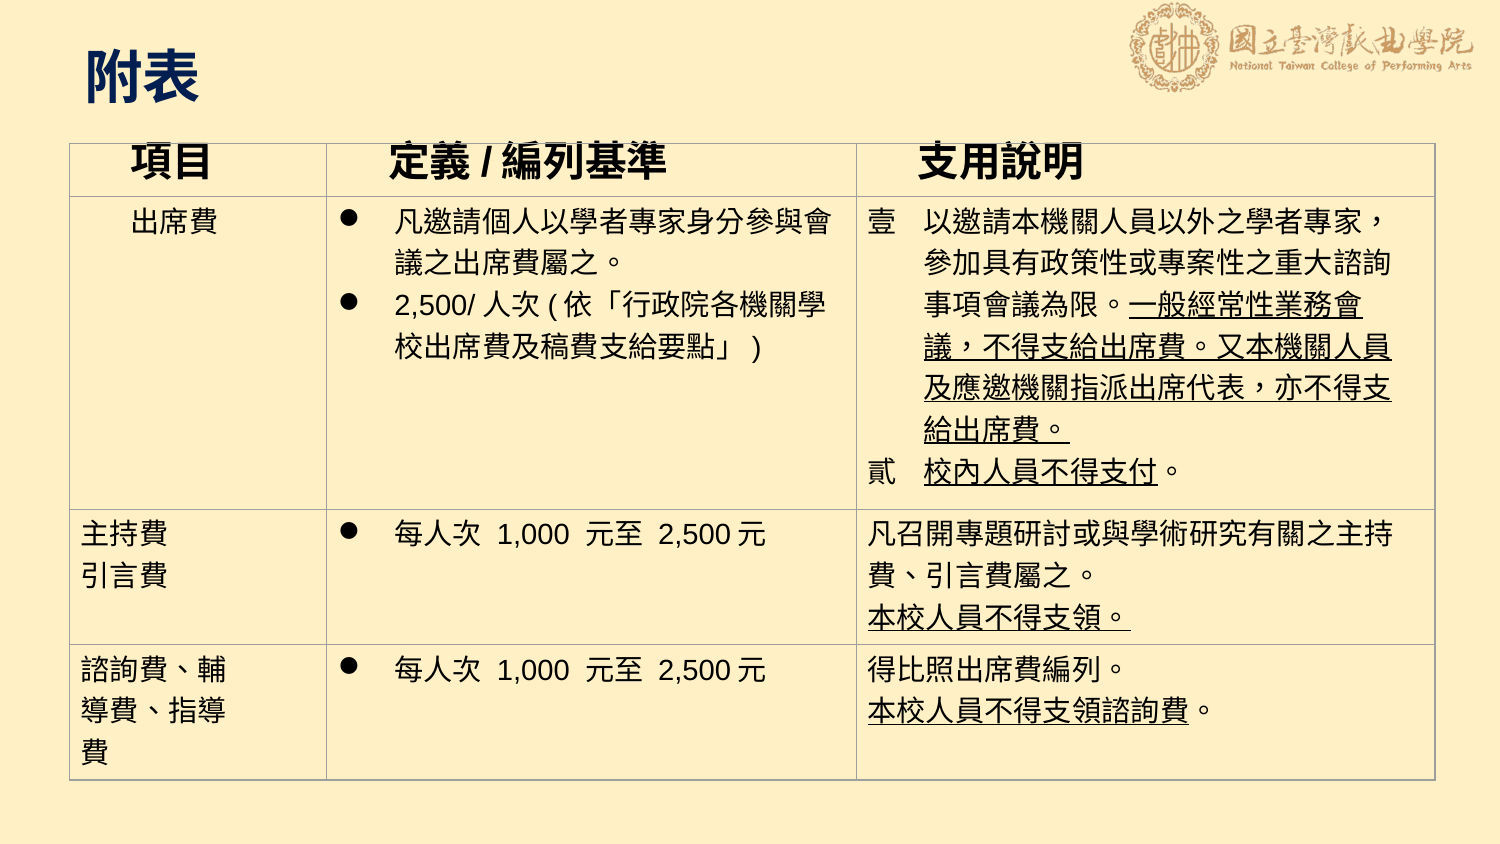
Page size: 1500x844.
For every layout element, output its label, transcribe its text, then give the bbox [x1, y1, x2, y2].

table_header 定義/編列基準 [327, 144, 856, 196]
table_cell 以邀請本機關人員以外之學者專家，參加具有政策性或專案性之重大諮詢事項會議為限。一般經常性業務會議，不得支給出席費。又本機關人員及應邀機關指派出席代表，亦不得支給出席費。 校內人員不得支付。 [857, 197, 1434, 509]
table_cell 諮詢費、輔 導費、指導 費 [70, 645, 326, 779]
picture [1120, 0, 1483, 97]
table_cell 出席費 [70, 197, 326, 509]
table_cell 得比照出席費編列。 本校人員不得支領諮詢費。 [857, 645, 1434, 779]
table_header 支用說明 [857, 144, 1434, 196]
table_cell 主持費 引言費 [70, 510, 326, 644]
table_cell 每人次 1,000 元至 2,500元 [327, 510, 856, 644]
table_header 項目 [70, 144, 326, 196]
table_cell 每人次 1,000 元至 2,500元 [327, 645, 856, 779]
table_cell 凡召開專題研討或與學術研究有關之主持費、引言費屬之。 本校人員不得支領。 [857, 510, 1434, 644]
title 附表 [69, 25, 1467, 119]
table_cell 凡邀請個人以學者專家身分參與會議之出席費屬之。 2,500/人次(依「行政院各機關學校出席費及稿費支給要點」) [327, 197, 856, 509]
